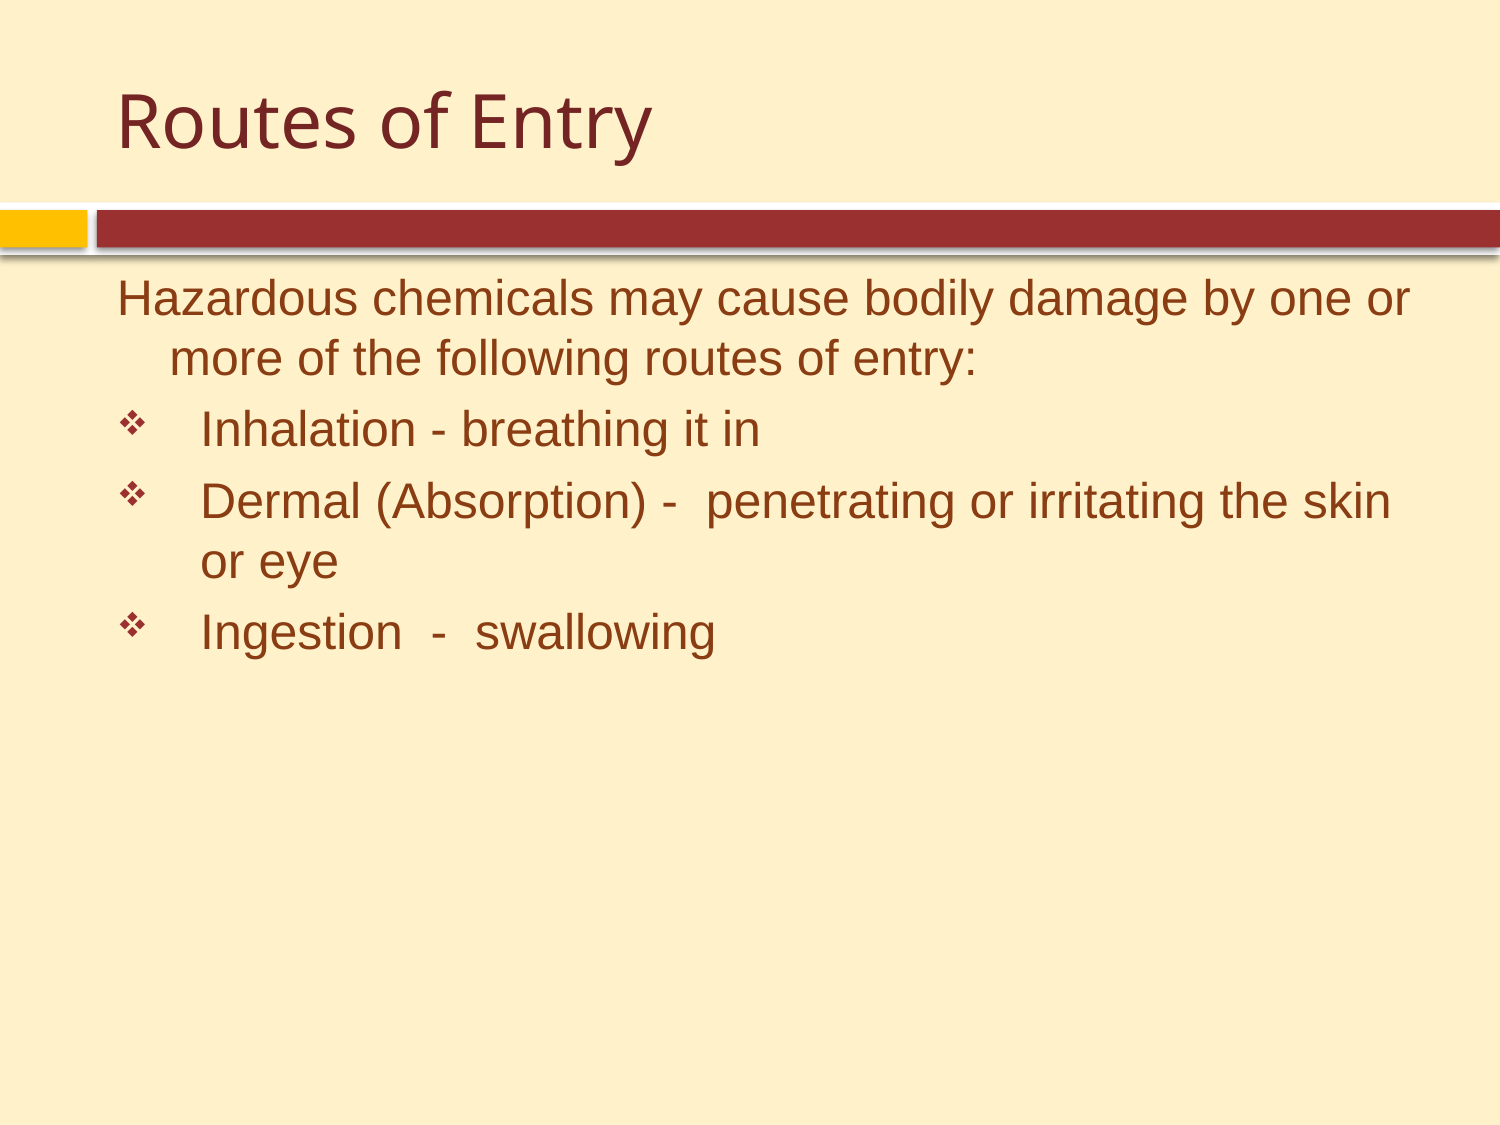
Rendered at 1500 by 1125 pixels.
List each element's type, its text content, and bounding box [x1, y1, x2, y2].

list Hazardous chemicals may cause bodily damage by one or more of the following routes of entry: Inhalation - breathing it in Dermal (Absorption) - penetrating or irritating the skin or eye Ingestion - swallowing [102, 257, 1440, 996]
title Routes of Entry [100, 37, 1438, 200]
